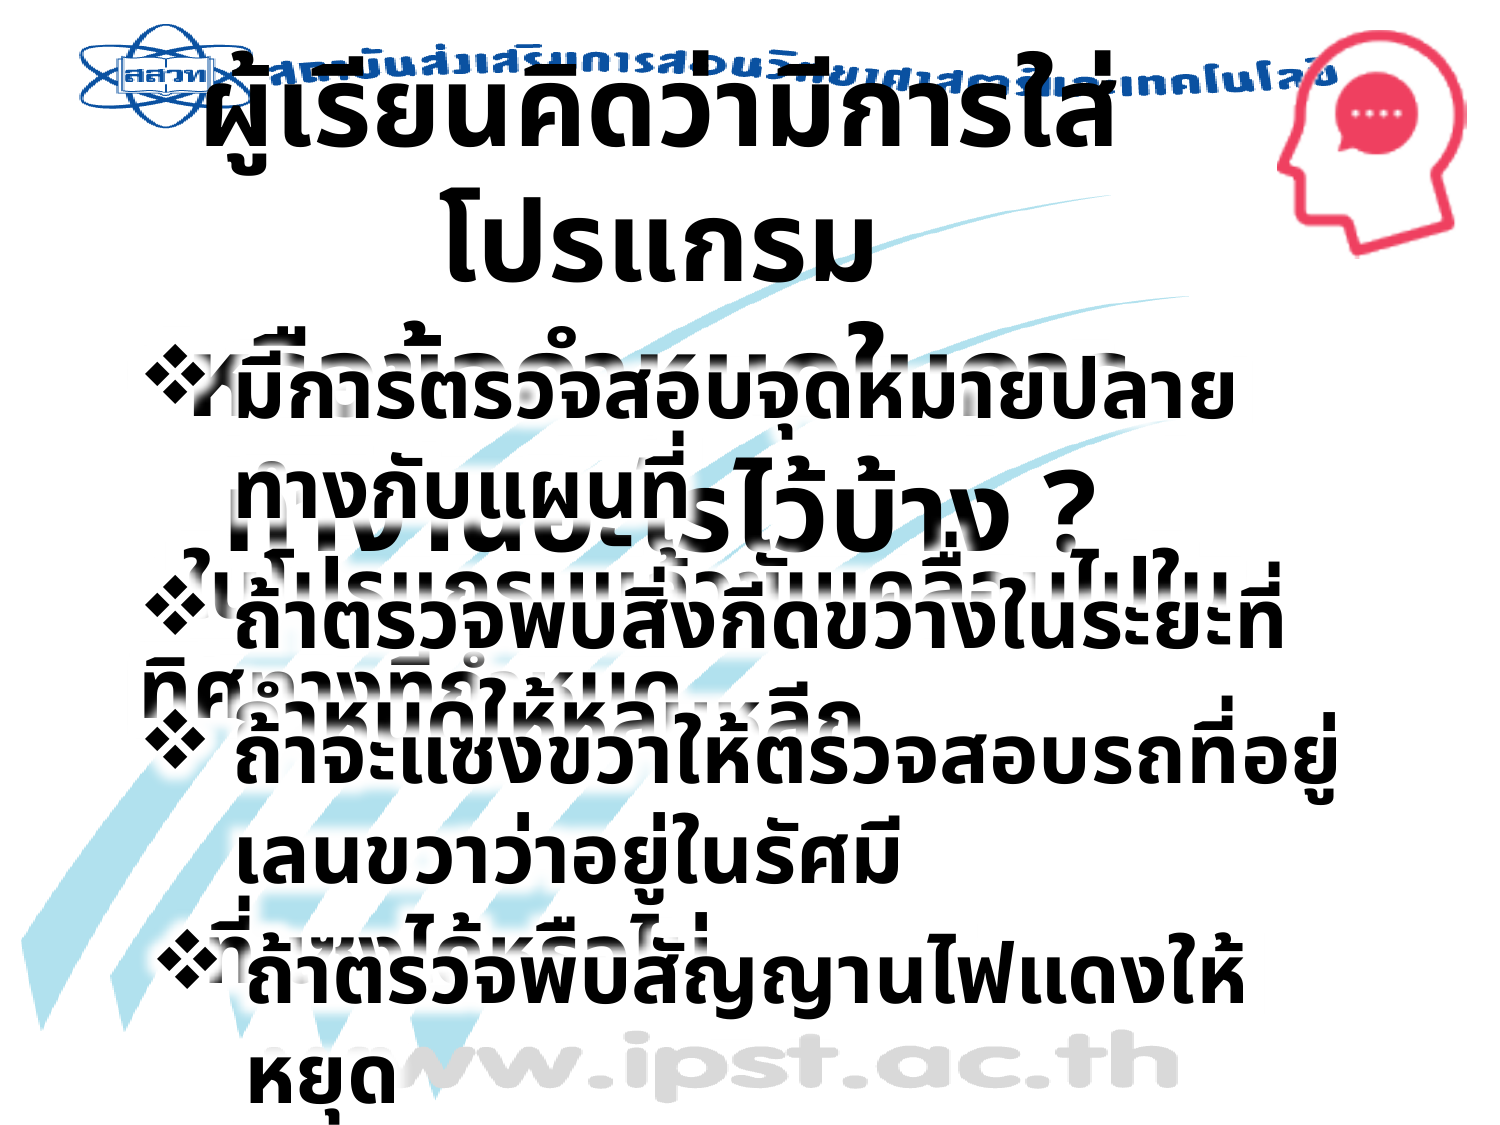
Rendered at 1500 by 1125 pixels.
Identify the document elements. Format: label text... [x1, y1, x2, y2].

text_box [123, 895, 1322, 1008]
text_box มีการตรวจสอบจุดหมายปลายทางกับแผนที่ ในโปรแกรมแล้วขับเคลื่อนไปในทิศทางที่กำหนด [123, 327, 1317, 540]
text_box ผู้เรียนคิดว่ามีการใส่โปรแกรม หรือข้อกำหนดในการทำงานอะไรไว้บ้าง ? [17, 26, 1302, 582]
picture [0, 0, 1500, 1125]
text_box ถ้าตรวจพบสิ่งกีดขวางในระยะที่กำหนดให้หลบหลีก [123, 557, 1447, 675]
text_box ถ้าตรวจพบสัญญานไฟแดงให้หยุด [135, 912, 1303, 1125]
text_box ถ้าจะแซงขวาให้ตรวจสอบรถที่อยู่เลนขวาว่าอยู่ในรัศมี ที่แซงได้หรือไม่ [123, 692, 1441, 1008]
